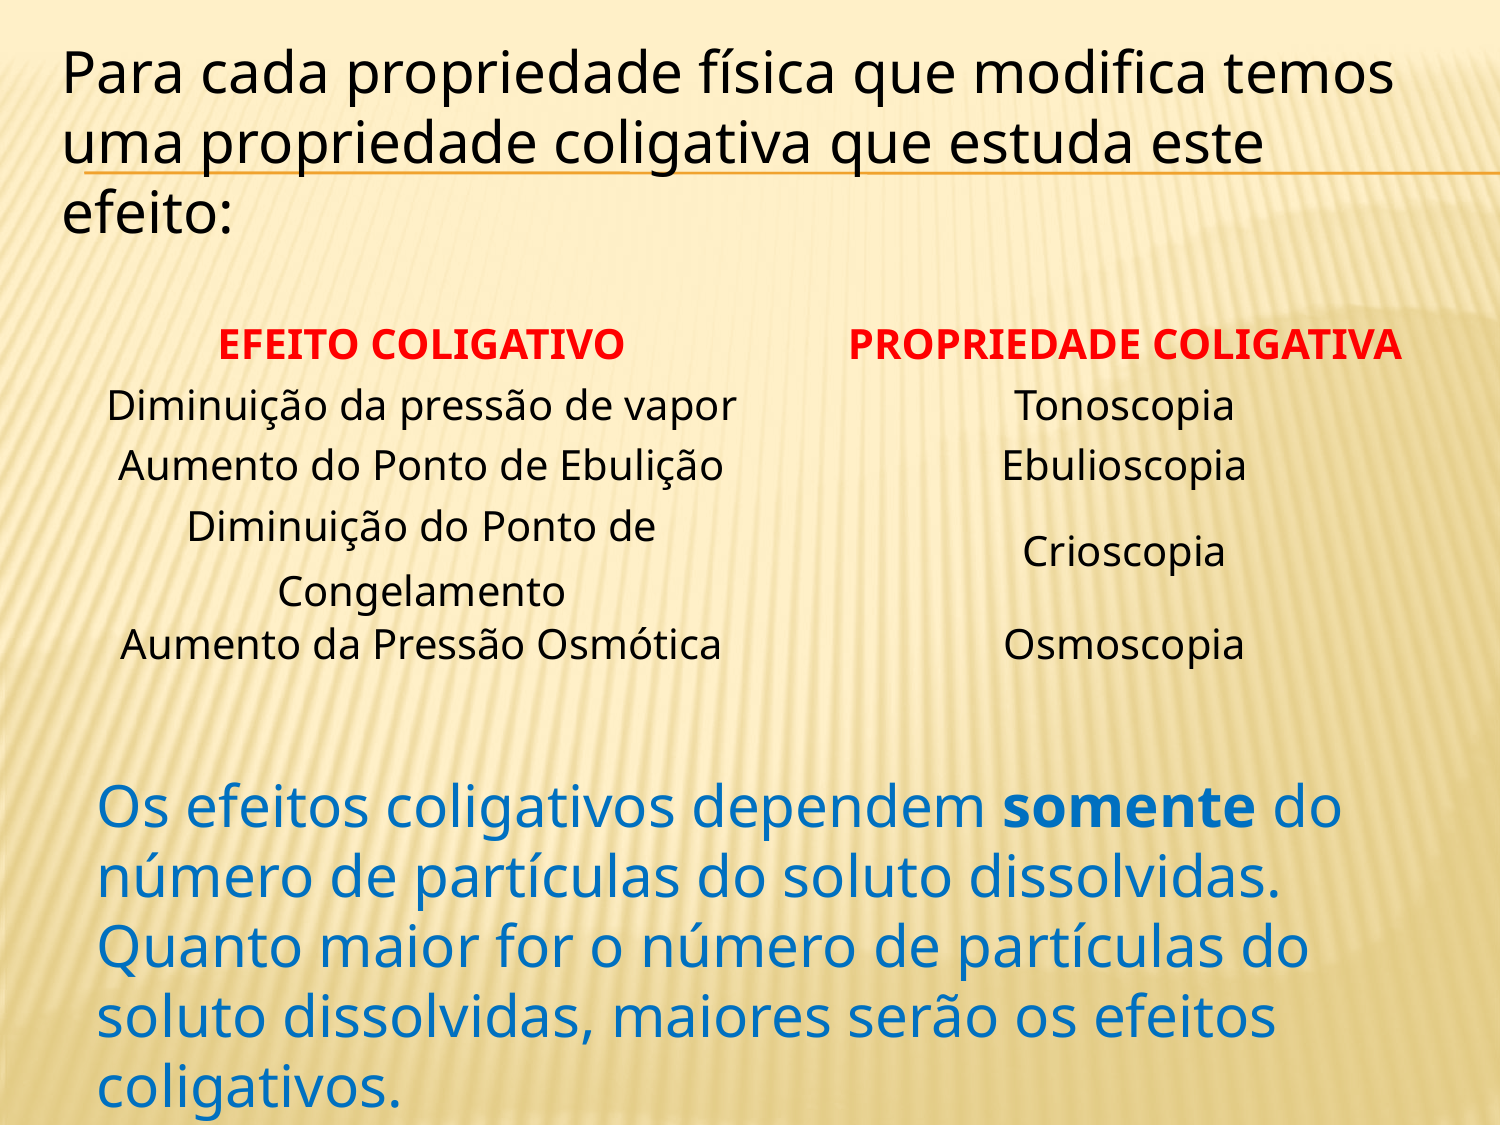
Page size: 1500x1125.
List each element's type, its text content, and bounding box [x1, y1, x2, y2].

text_box Os efeitos coligativos dependem somente do número de partículas do soluto dissolvidas. Quanto maior for o número de partículas do soluto dissolvidas, maiores serão os efeitos coligativos. [82, 761, 1500, 1125]
table_header PROPRIEDADE COLIGATIVA [773, 305, 1477, 365]
table_header EFEITO COLIGATIVO [70, 305, 773, 365]
table_cell Crioscopia [773, 487, 1477, 605]
table_cell Diminuição da pressão de vapor [70, 365, 773, 426]
table_cell Ebulioscopia [773, 426, 1477, 487]
table_cell Diminuição do Ponto de Congelamento [70, 487, 773, 605]
table_cell Osmoscopia [773, 605, 1477, 665]
table_cell Aumento do Ponto de Ebulição [70, 426, 773, 487]
table_cell Aumento da Pressão Osmótica [70, 605, 773, 665]
table_cell Tonoscopia [773, 365, 1477, 426]
text_box Para cada propriedade física que modifica temos uma propriedade coligativa que estuda este efeito: [46, 27, 1454, 953]
